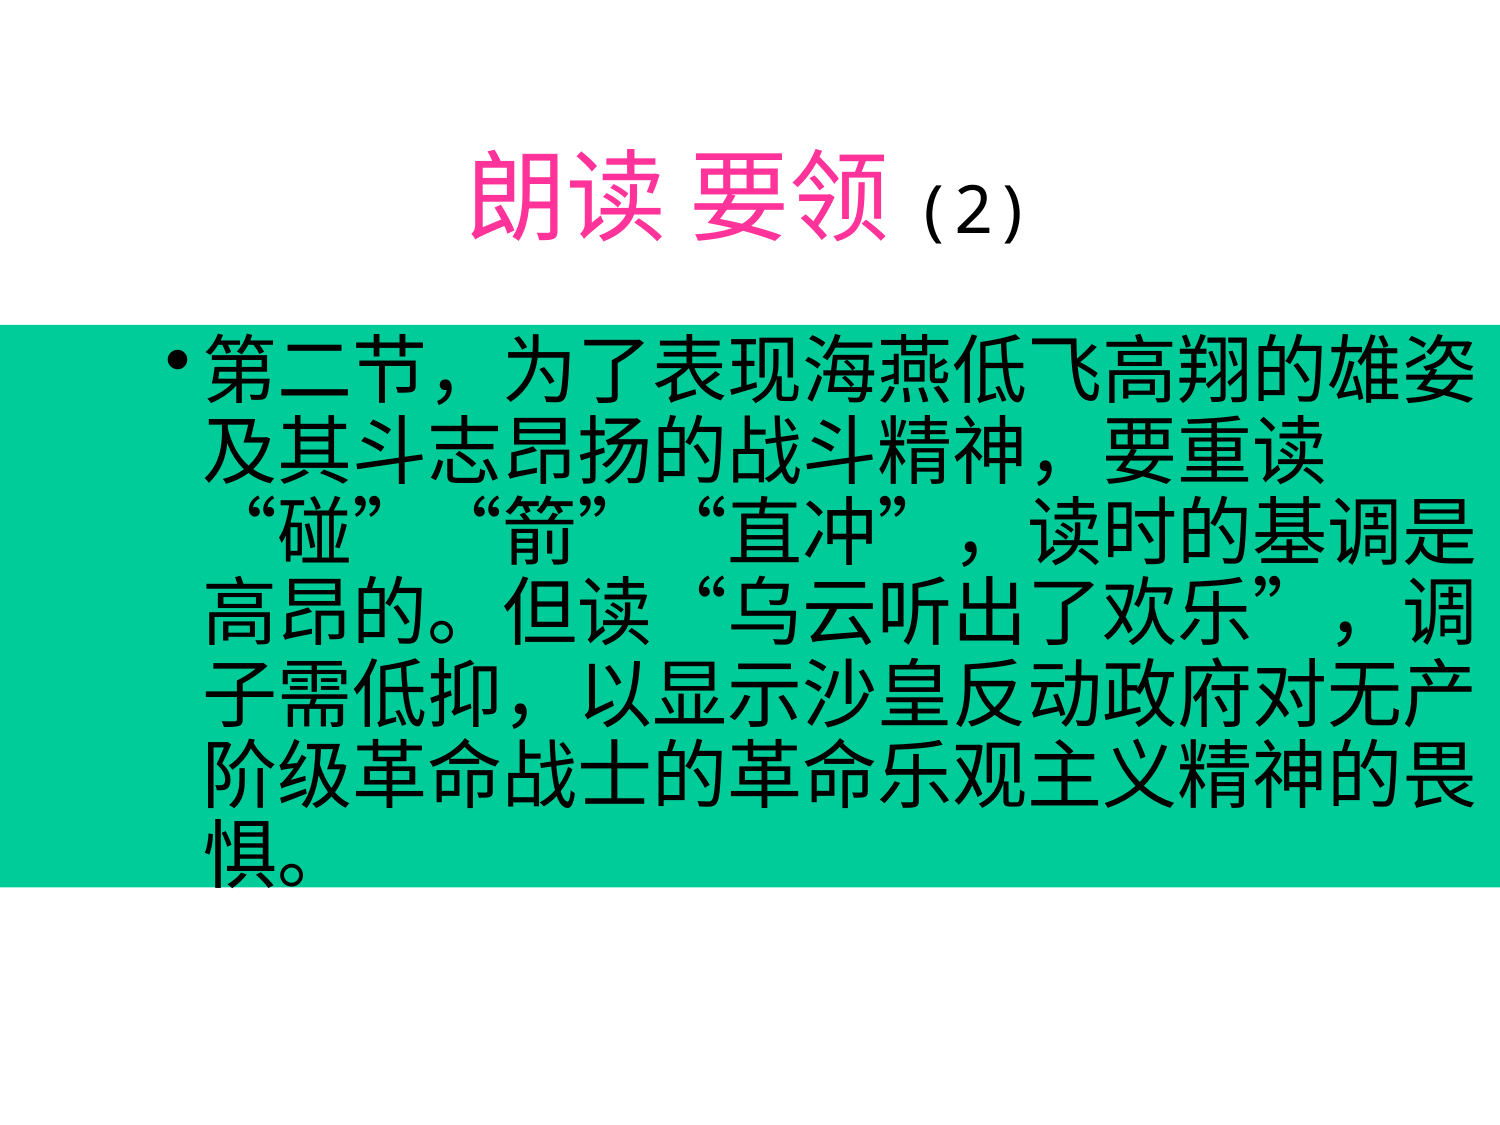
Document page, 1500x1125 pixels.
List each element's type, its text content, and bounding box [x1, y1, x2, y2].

list 第二节，为了表现海燕低飞高翔的雄姿及其斗志昂扬的战斗精神，要重读“碰”“箭”“直冲”，读时的基调是高昂的。但读“乌云听出了欢乐”，调子需低抑，以显示沙皇反动政府对无产阶级革命战士的革命乐观主义精神的畏惧。 [0, 324, 1500, 888]
title 朗读 要领(2) [112, 99, 1388, 288]
